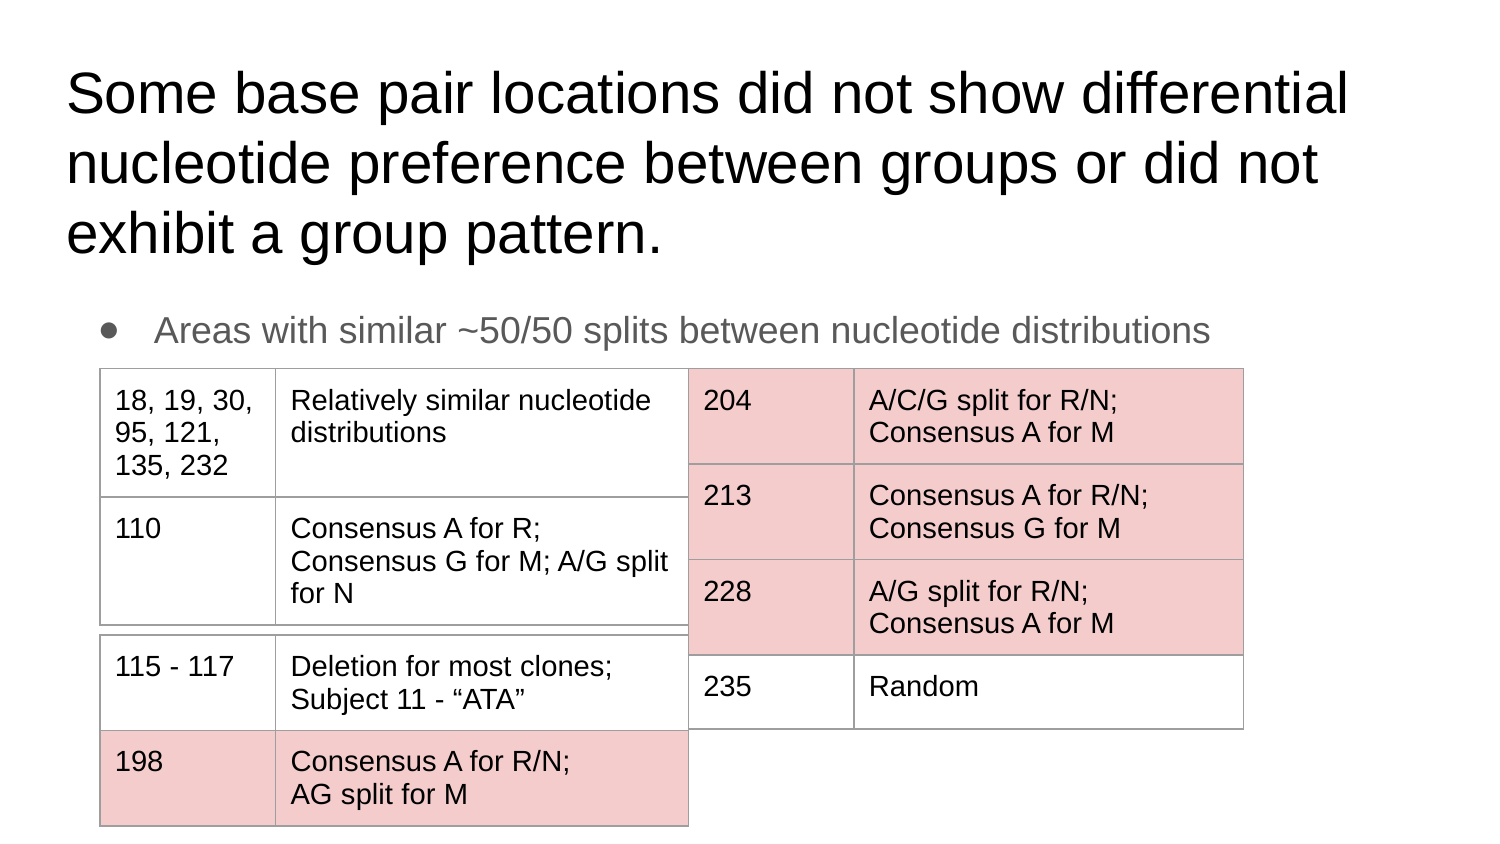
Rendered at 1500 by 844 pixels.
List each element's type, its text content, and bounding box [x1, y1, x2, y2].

table_cell Consensus A for R/N; Consensus G for M [855, 465, 1243, 559]
table_cell Consensus A for R; Consensus G for M; A/G split for N [276, 498, 688, 624]
table_cell 198 [101, 731, 275, 825]
table_header 204 [689, 369, 853, 463]
table_cell 235 [689, 656, 853, 728]
table_header A/C/G split for R/N; Consensus A for M [855, 369, 1243, 463]
title Some base pair locations did not show differential nucleotide preference between groups or did not exhibit a group pattern. [51, 40, 1449, 135]
table_cell 110 [101, 498, 275, 624]
table_header 115 - 117 [101, 636, 275, 730]
table_cell 228 [689, 560, 853, 654]
table_cell Random [855, 656, 1243, 728]
table_cell 213 [689, 465, 853, 559]
list Areas with similar ~50/50 splits between nucleotide distributions [63, 284, 1462, 800]
table_cell Consensus A for R/N; AG split for M [276, 731, 688, 825]
table_header Deletion for most clones; Subject 11 - “ATA” [276, 636, 688, 730]
table_cell A/G split for R/N; Consensus A for M [855, 560, 1243, 654]
table_header 18, 19, 30, 95, 121, 135, 232 [101, 369, 275, 496]
table_header Relatively similar nucleotide distributions [276, 369, 688, 496]
